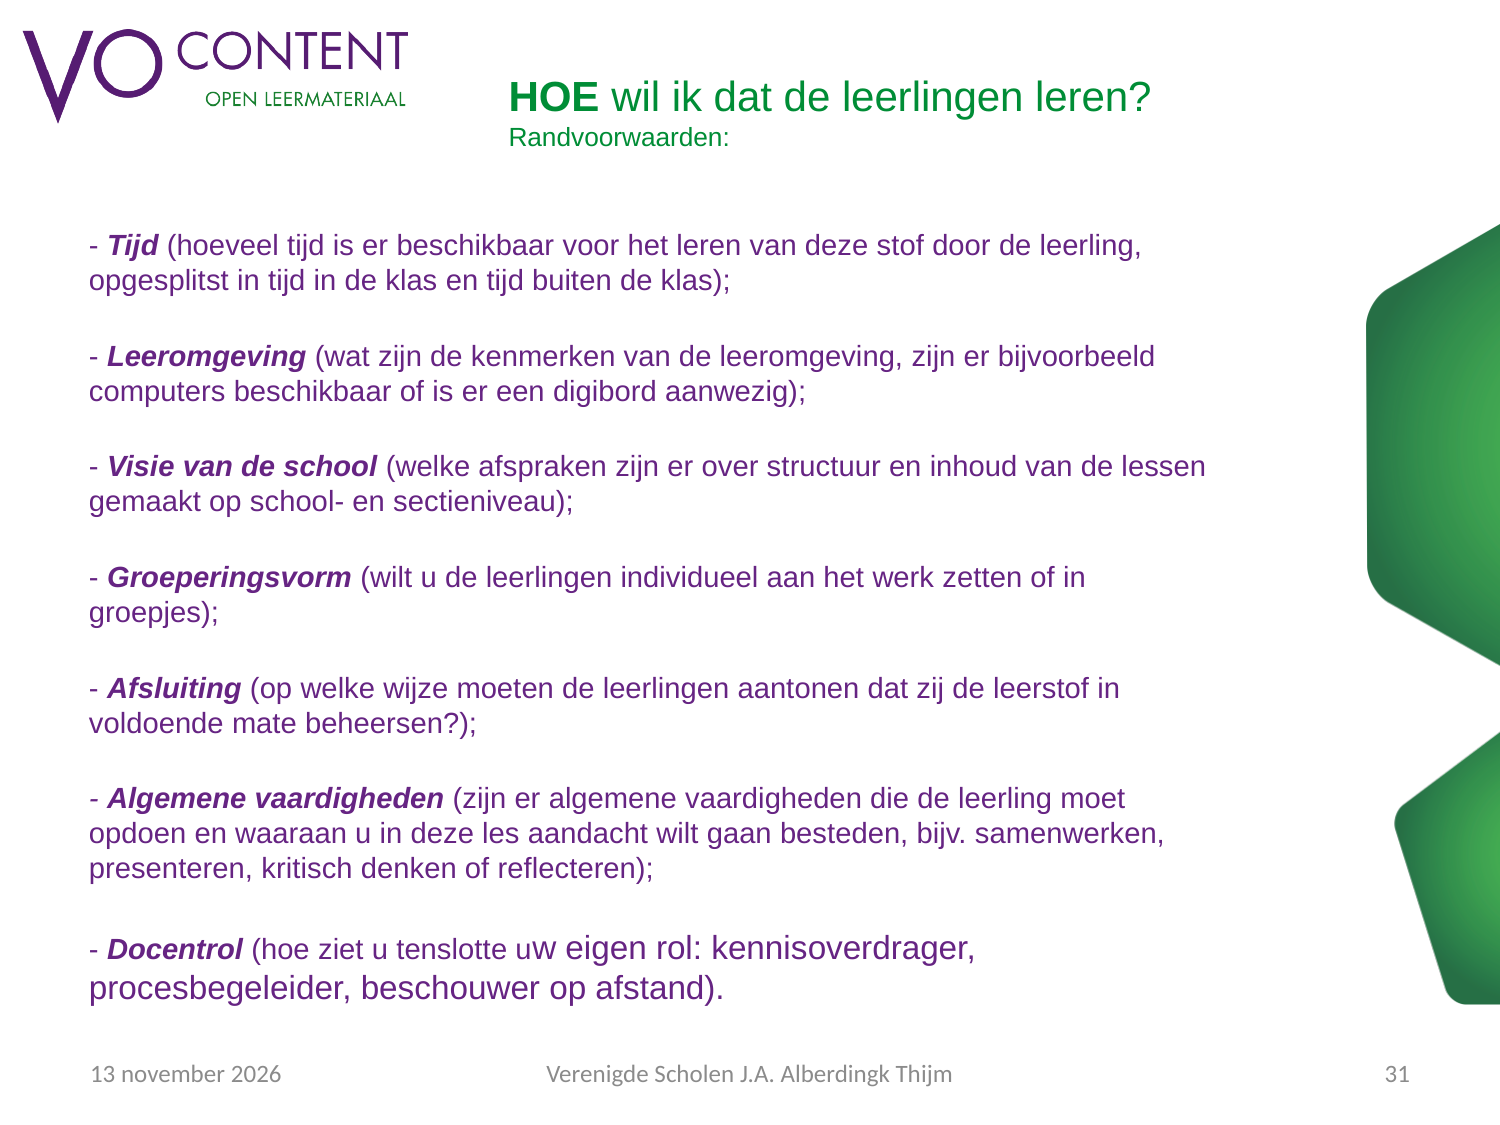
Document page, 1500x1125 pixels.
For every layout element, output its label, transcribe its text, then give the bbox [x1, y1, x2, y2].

picture [22, 29, 408, 124]
list - Tijd (hoeveel tijd is er beschikbaar voor het leren van deze stof door de leerling, opgesplitst in tijd in de klas en tijd buiten de klas); - Leeromgeving (wat zijn de kenmerken van de leeromgeving, zijn er bijvoorbeeld computers beschikbaar of is er een digibord aanwezig); - Visie van de school (welke afspraken zijn er over structuur en inhoud van de lessen gemaakt op school- en sectieniveau); - Groeperingsvorm (wilt u de leerlingen individueel aan het werk zetten of in groepjes); - Afsluiting (op welke wijze moeten de leerlingen aantonen dat zij de leerstof in voldoende mate beheersen?); - Algemene vaardigheden (zijn er algemene vaardigheden die de leerling moet opdoen en waaraan u in deze les aandacht wilt gaan besteden, bijv. samenwerken, presenteren, kritisch denken of reflecteren); - Docentrol (hoe ziet u tenslotte uw eigen rol: kennisoverdrager, procesbegeleider, beschouwer op afstand). [74, 218, 1239, 1005]
picture [1366, 222, 1500, 1005]
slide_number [75, 1042, 425, 1103]
title HOE wil ik dat de leerlingen leren? Randvoorwaarden: [493, 61, 1482, 161]
footer Verenigde Scholen J.A. Alberdingk Thijm [512, 1042, 988, 1103]
slide_number 31 [1074, 1042, 1425, 1103]
